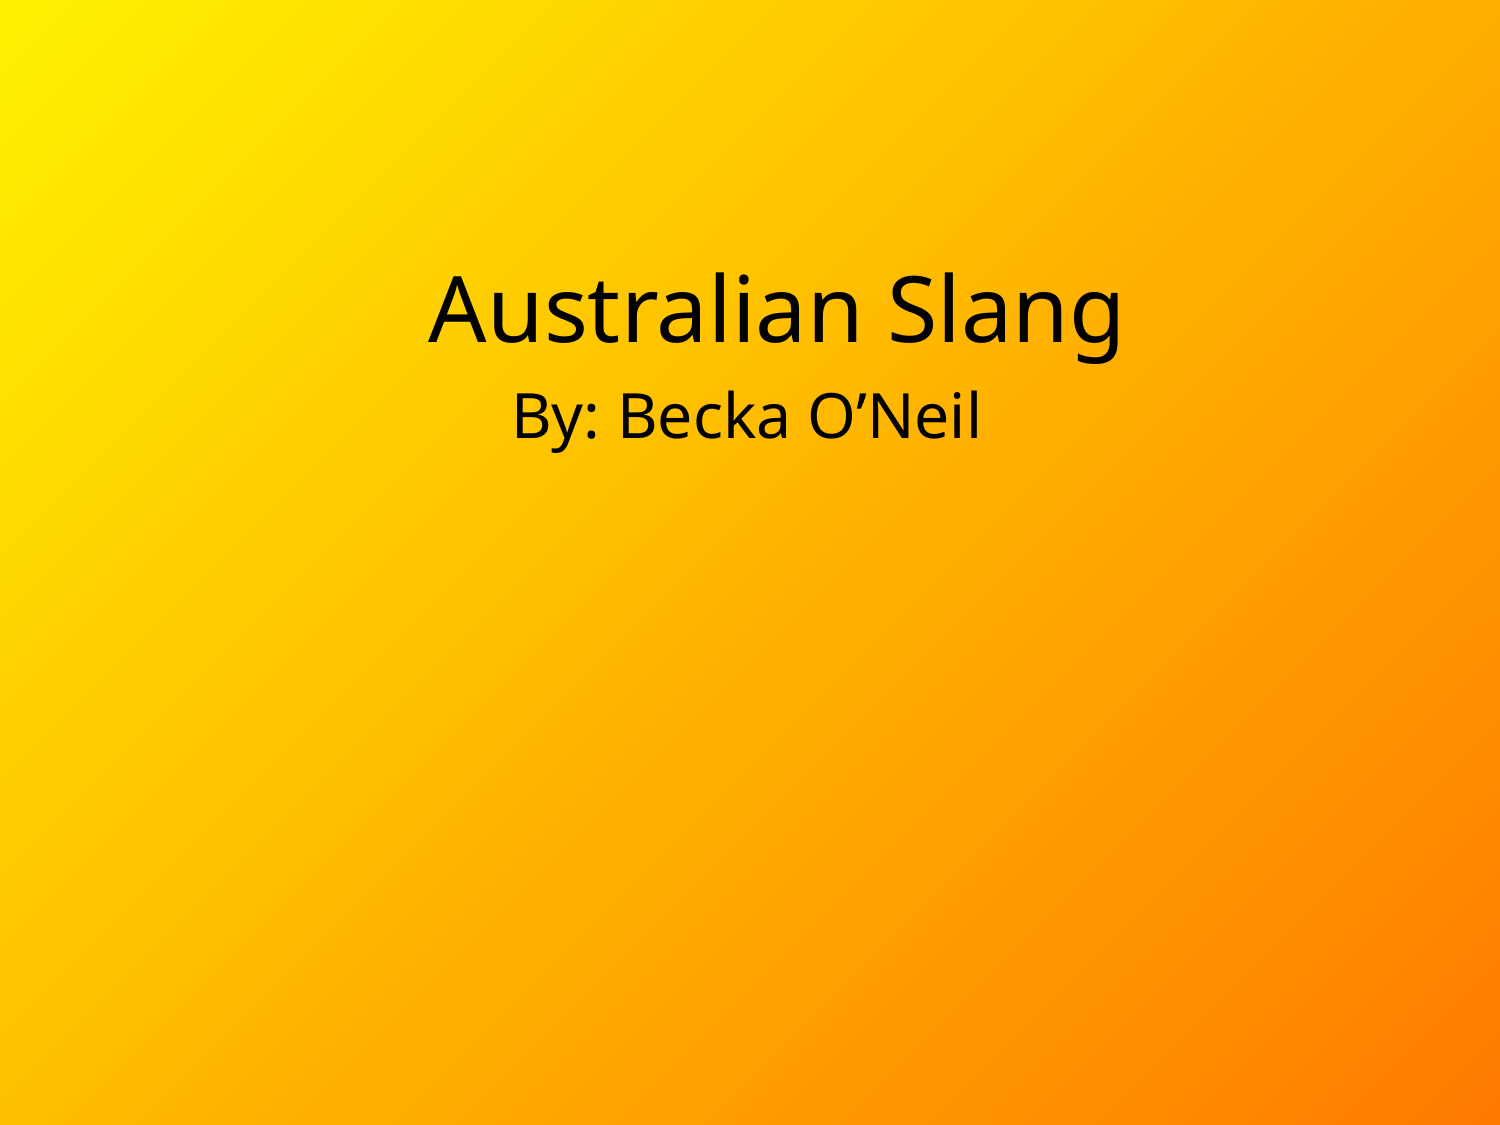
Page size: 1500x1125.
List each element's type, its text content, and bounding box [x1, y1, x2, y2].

title Australian Slang [88, 127, 1412, 369]
subtitle By: Becka O’Neil [88, 369, 1412, 657]
